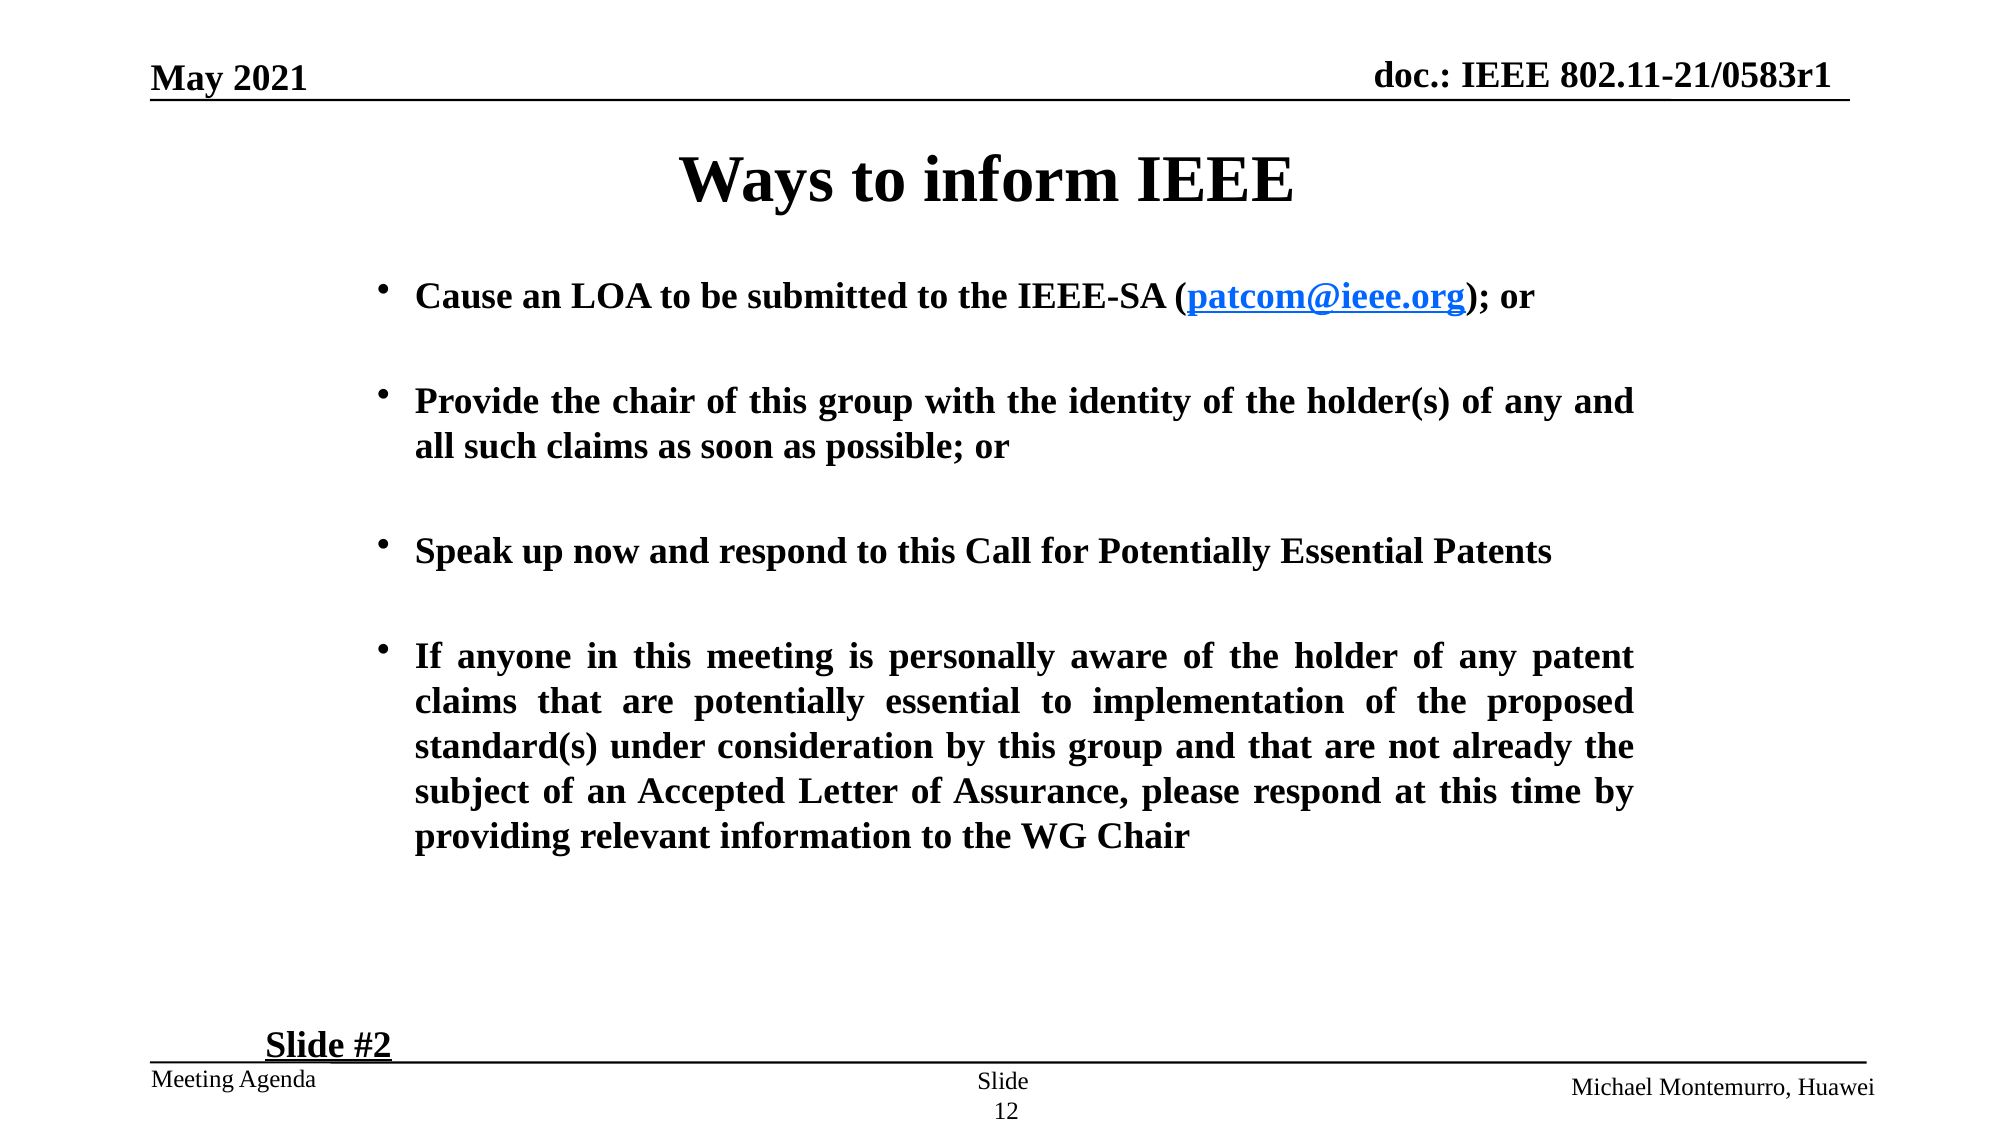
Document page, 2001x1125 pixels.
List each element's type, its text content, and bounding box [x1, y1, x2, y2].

text_box [337, 37, 1688, 163]
footer Michael Montemurro, Huawei [1473, 1069, 1876, 1101]
text_box Ways to inform IEEE [337, 87, 1638, 263]
text_box Slide #2 [250, 1012, 407, 1073]
text_box Cause an LOA to be submitted to the IEEE-SA (patcom@ieee.org); or Provide the chair of this group with the identity of the holder(s) of any and all such claims as soon as possible; or Speak up now and respond to this Call for Potentially Essential Patents If anyone in this meeting is personally aware of the holder of any patent claims that are potentially essential to implementation of the proposed standard(s) under consideration by this group and that are not already the subject of an Accepted Letter of Assurance, please respond at this time by providing relevant information to the WG Chair [362, 246, 1650, 1100]
